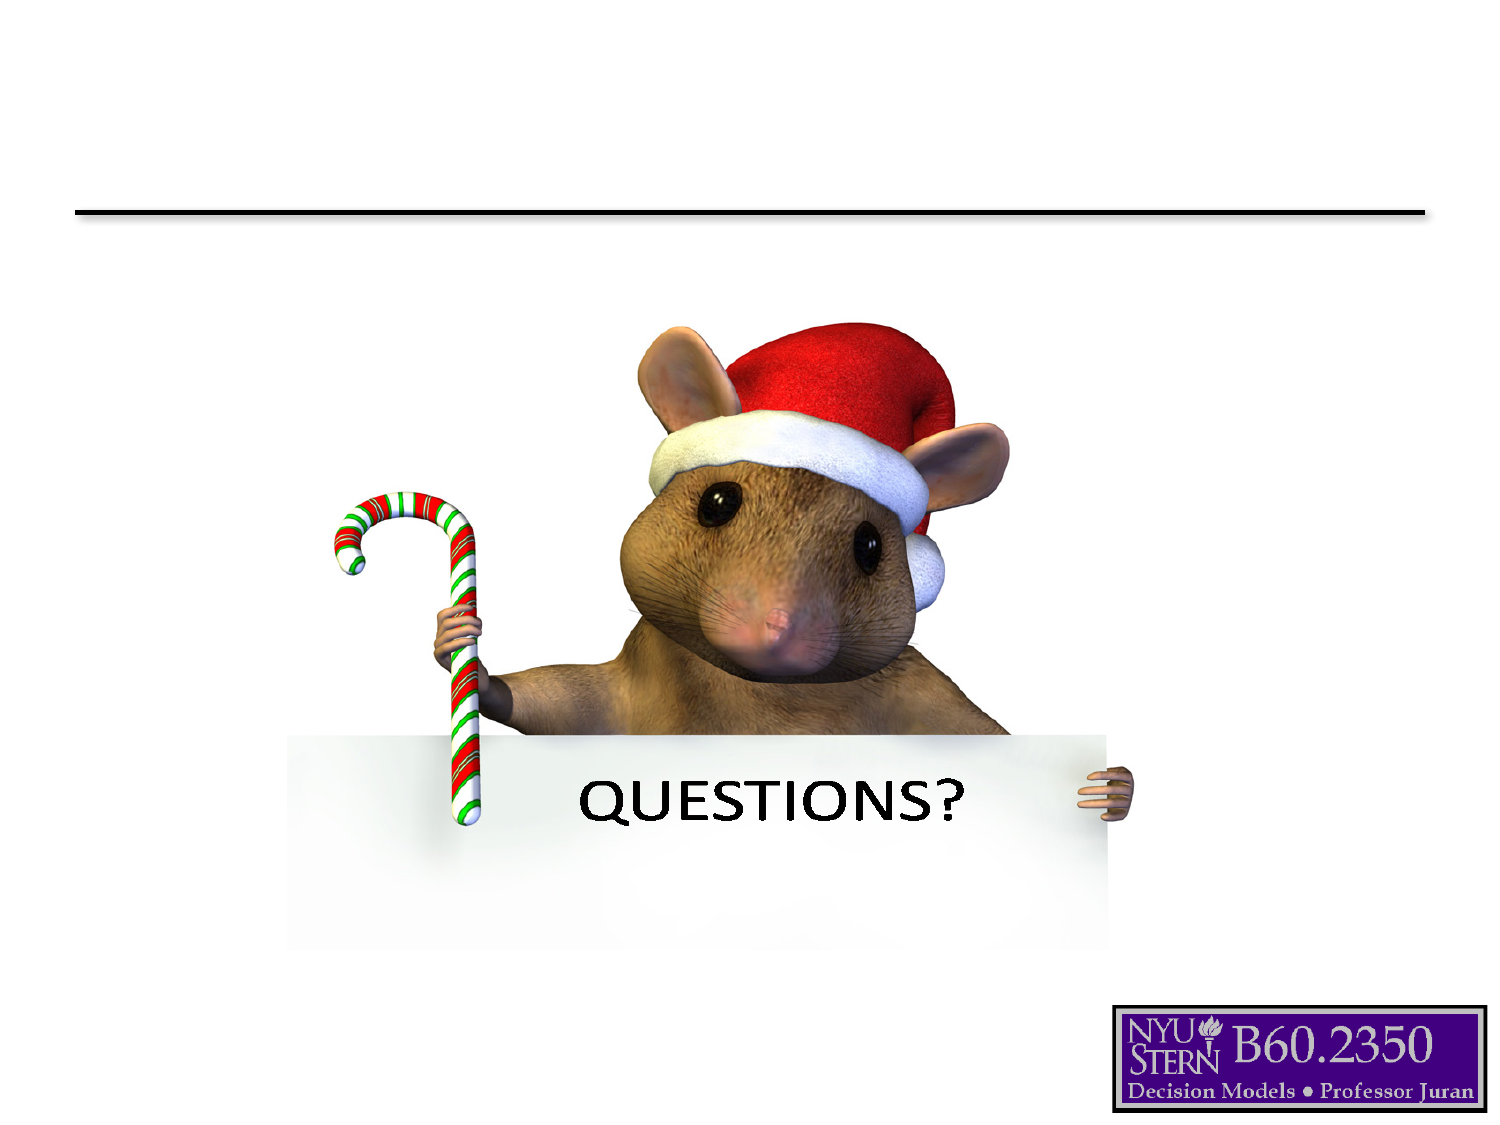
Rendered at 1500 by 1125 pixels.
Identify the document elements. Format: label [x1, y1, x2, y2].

picture [1112, 1005, 1488, 1113]
picture [287, 252, 1213, 951]
